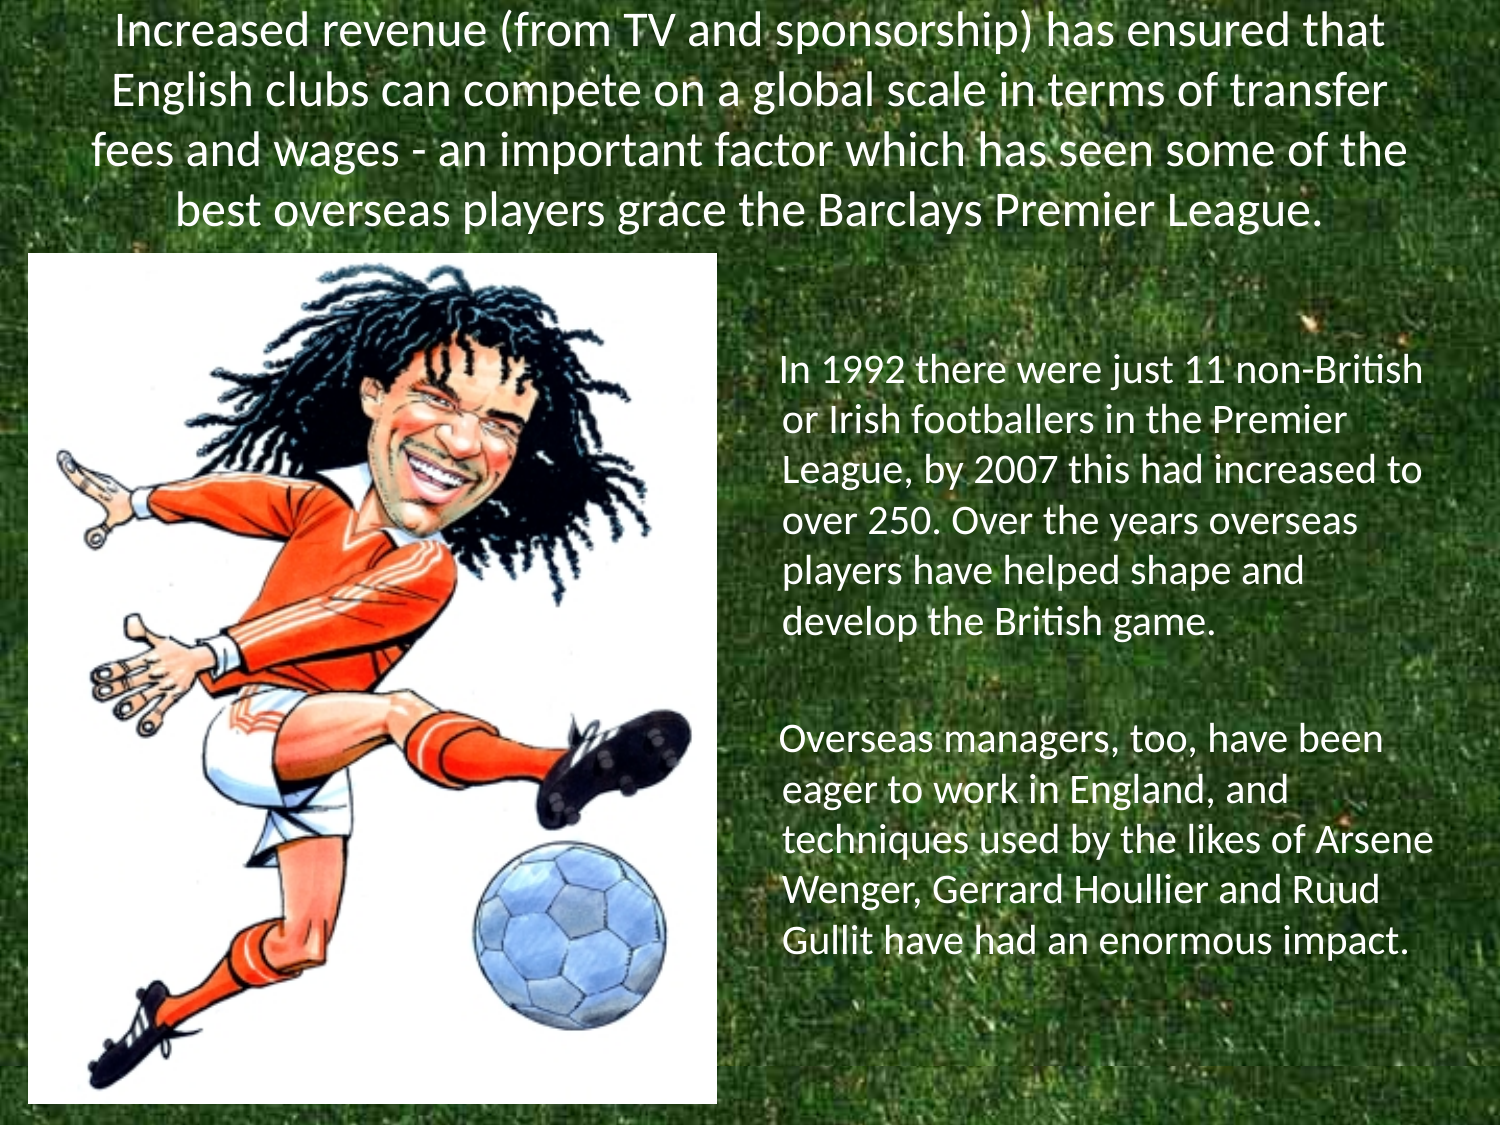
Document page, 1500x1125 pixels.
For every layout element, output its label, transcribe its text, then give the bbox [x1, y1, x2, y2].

list In 1992 there were just 11 non-British or Irish footballers in the Premier League, by 2007 this had increased to over 250. Over the years overseas players have helped shape and develop the British game. Overseas managers, too, have been eager to work in England, and techniques used by the likes of Arsene Wenger, Gerrard Houllier and Ruud Gullit have had an enormous impact. [722, 275, 1460, 1018]
title Increased revenue (from TV and sponsorship) has ensured that English clubs can compete on a global scale in terms of transfer fees and wages - an important factor which has seen some of the best overseas players grace the Barclays Premier League. [75, 22, 1425, 210]
picture [0, 0, 1500, 1125]
